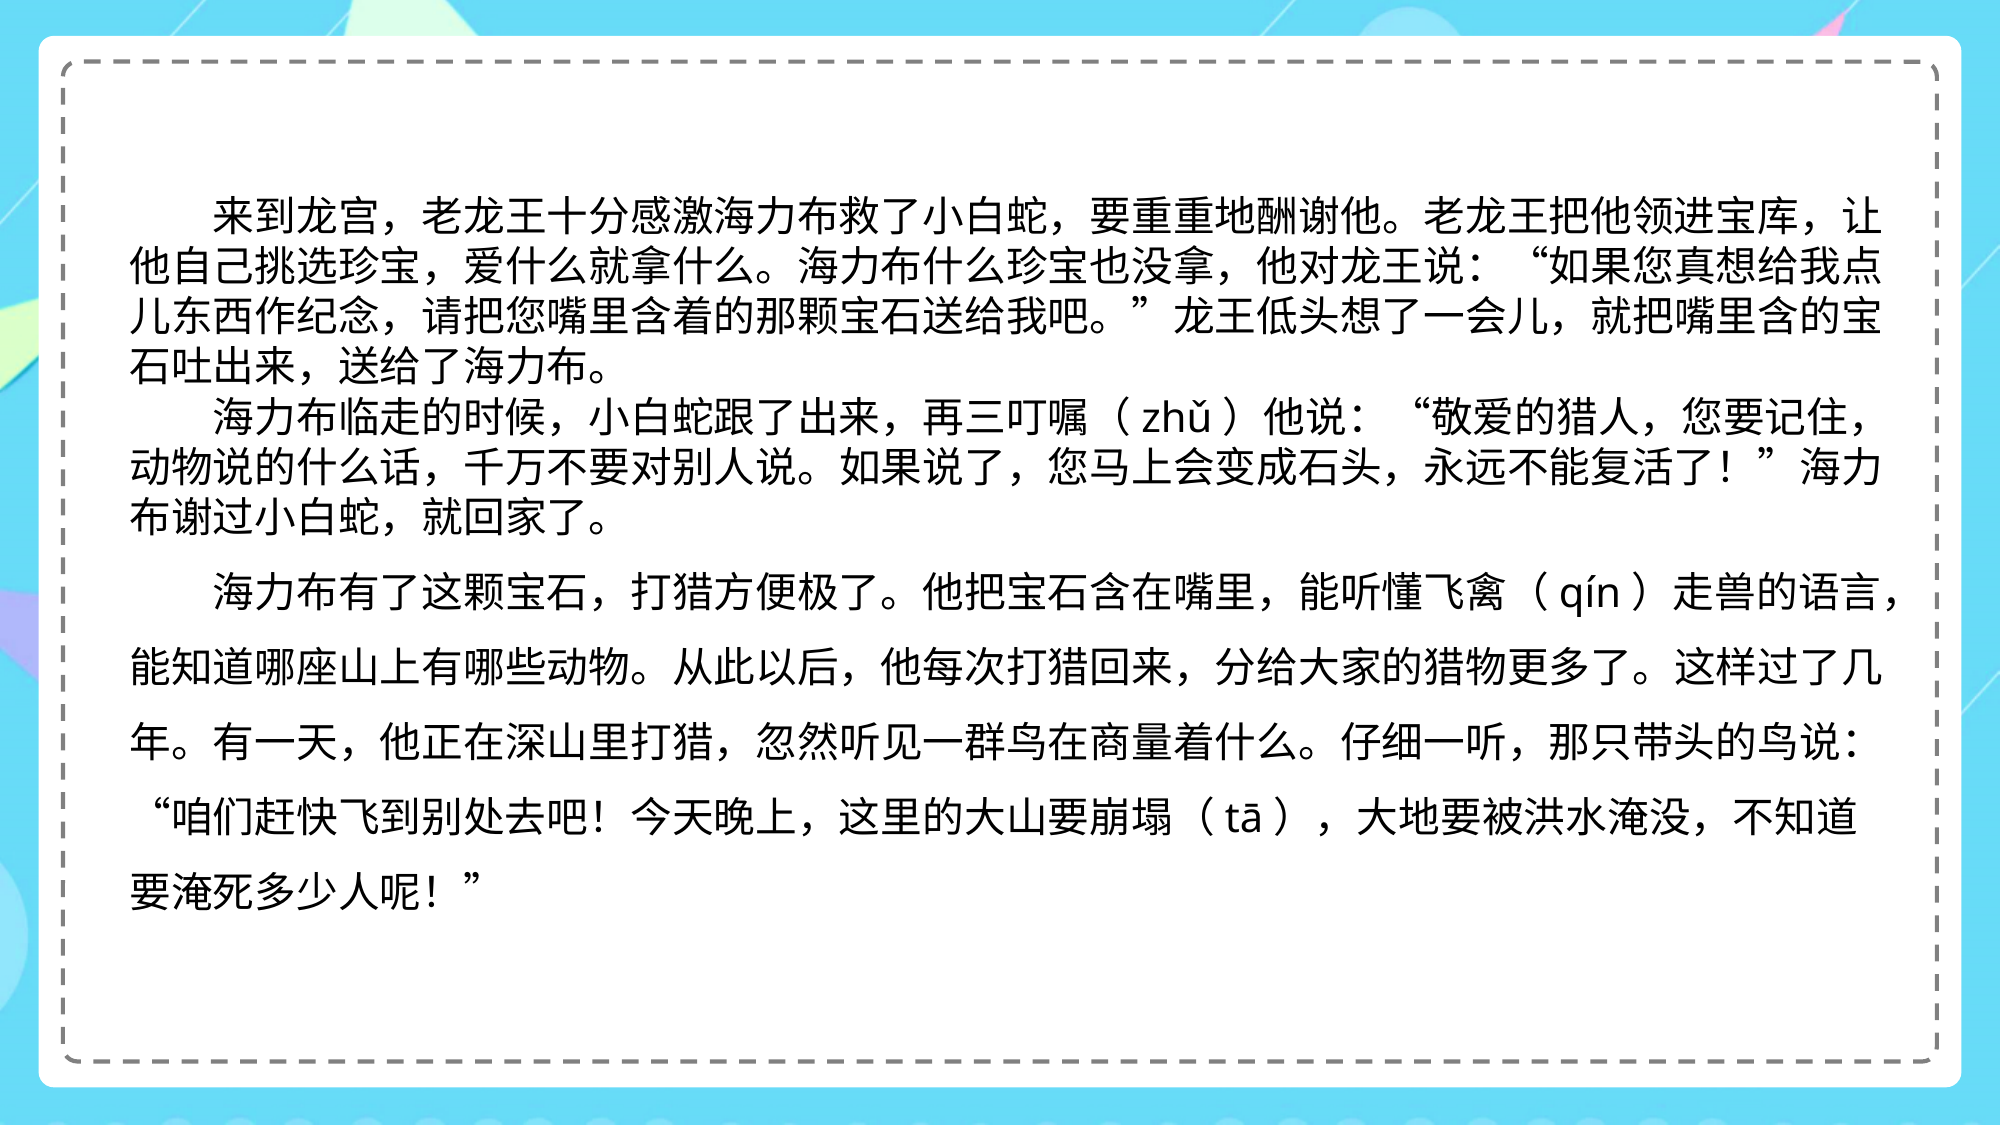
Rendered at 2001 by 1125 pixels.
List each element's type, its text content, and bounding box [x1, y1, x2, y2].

text_box 来到龙宫，老龙王十分感激海力布救了小白蛇，要重重地酬谢他。老龙王把他领进宝库，让他自己挑选珍宝，爱什么就拿什么。海力布什么珍宝也没拿，他对龙王说：“如果您真想给我点儿东西作纪念，请把您嘴里含着的那颗宝石送给我吧。”龙王低头想了一会儿，就把嘴里含的宝石吐出来，送给了海力布。 海力布临走的时候，小白蛇跟了出来，再三叮嘱（zhǔ）他说：“敬爱的猎人，您要记住，动物说的什么话，千万不要对别人说。如果说了，您马上会变成石头，永远不能复活了！”海力布谢过小白蛇，就回家了。 海力布有了这颗宝石，打猎方便极了。他把宝石含在嘴里，能听懂飞禽（qín）走兽的语言，能知道哪座山上有哪些动物。从此以后，他每次打猎回来，分给大家的猎物更多了。这样过了几年。有一天，他正在深山里打猎，忽然听见一群鸟在商量着什么。仔细一听，那只带头的鸟说：“咱们赶快飞到别处去吧！今天晚上，这里的大山要崩塌（tā），大地要被洪水淹没，不知道要淹死多少人呢！” [114, 182, 1914, 973]
picture [0, 0, 2000, 1125]
